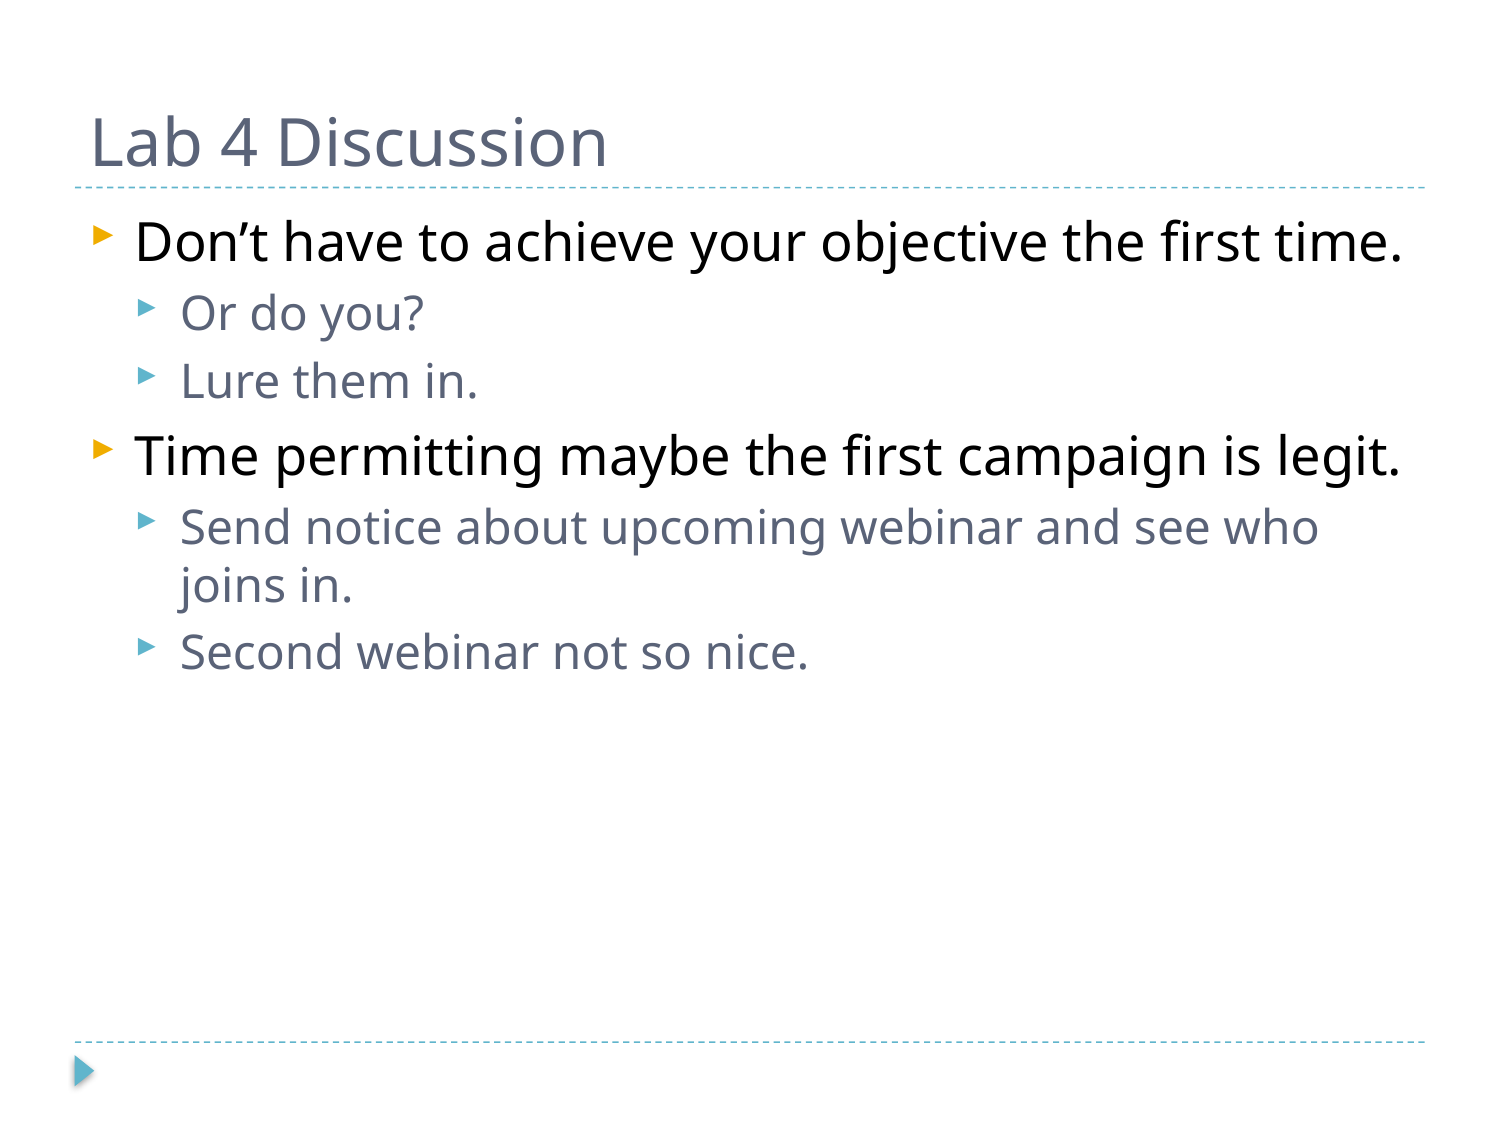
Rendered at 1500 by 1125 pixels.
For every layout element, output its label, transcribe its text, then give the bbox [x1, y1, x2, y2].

title Lab 4 Discussion [75, 24, 1425, 188]
list Don’t have to achieve your objective the first time. Or do you? Lure them in. Time permitting maybe the first campaign is legit. Send notice about upcoming webinar and see who joins in. Second webinar not so nice. [75, 200, 1425, 1010]
